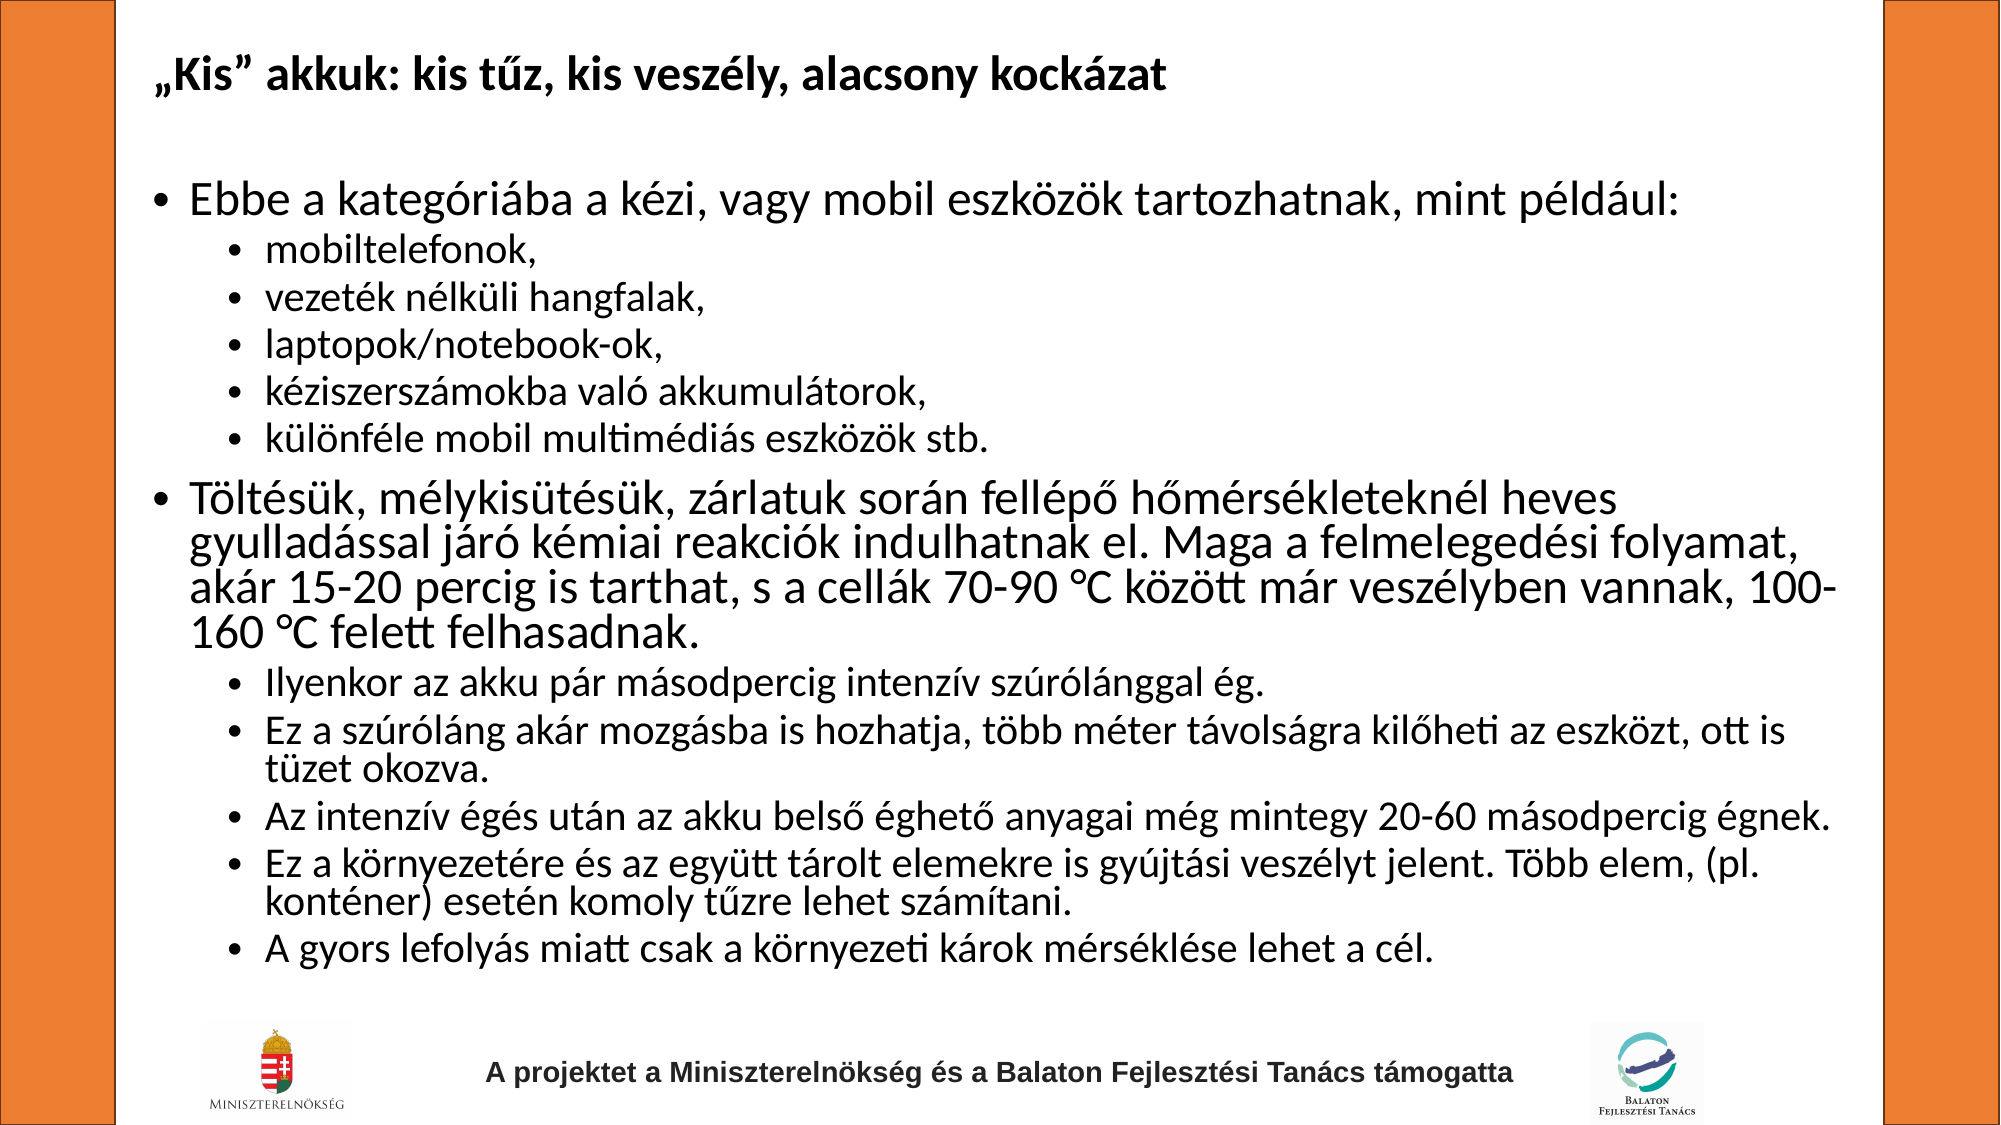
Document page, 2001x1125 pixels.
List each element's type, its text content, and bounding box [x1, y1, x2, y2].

picture [1590, 1023, 1704, 1125]
picture [201, 1018, 353, 1119]
list „Kis” akkuk: kis tűz, kis veszély, alacsony kockázat Ebbe a kategóriába a kézi, vagy mobil eszközök tartozhatnak, mint például: mobiltelefonok, vezeték nélküli hangfalak, laptopok/notebook-ok, kéziszerszámokba való akkumulátorok, különféle mobil multimédiás eszközök stb. Töltésük, mélykisütésük, zárlatuk során fellépő hőmérsékleteknél heves gyulladással járó kémiai reakciók indulhatnak el. Maga a felmelegedési folyamat, akár 15-20 percig is tarthat, s a cellák 70-90 °C között már veszélyben vannak, 100-160 °C felett felhasadnak. Ilyenkor az akku pár másodpercig intenzív szúrólánggal ég. Ez a szúróláng akár mozgásba is hozhatja, több méter távolságra kilőheti az eszközt, ott is tüzet okozva. Az intenzív égés után az akku belső éghető anyagai még mintegy 20-60 másodpercig égnek. Ez a környezetére és az együtt tárolt elemekre is gyújtási veszélyt jelent. Több elem, (pl. konténer) esetén komoly tűzre lehet számítani. A gyors lefolyás miatt csak a környezeti károk mérséklése lehet a cél. [137, 47, 1863, 1014]
